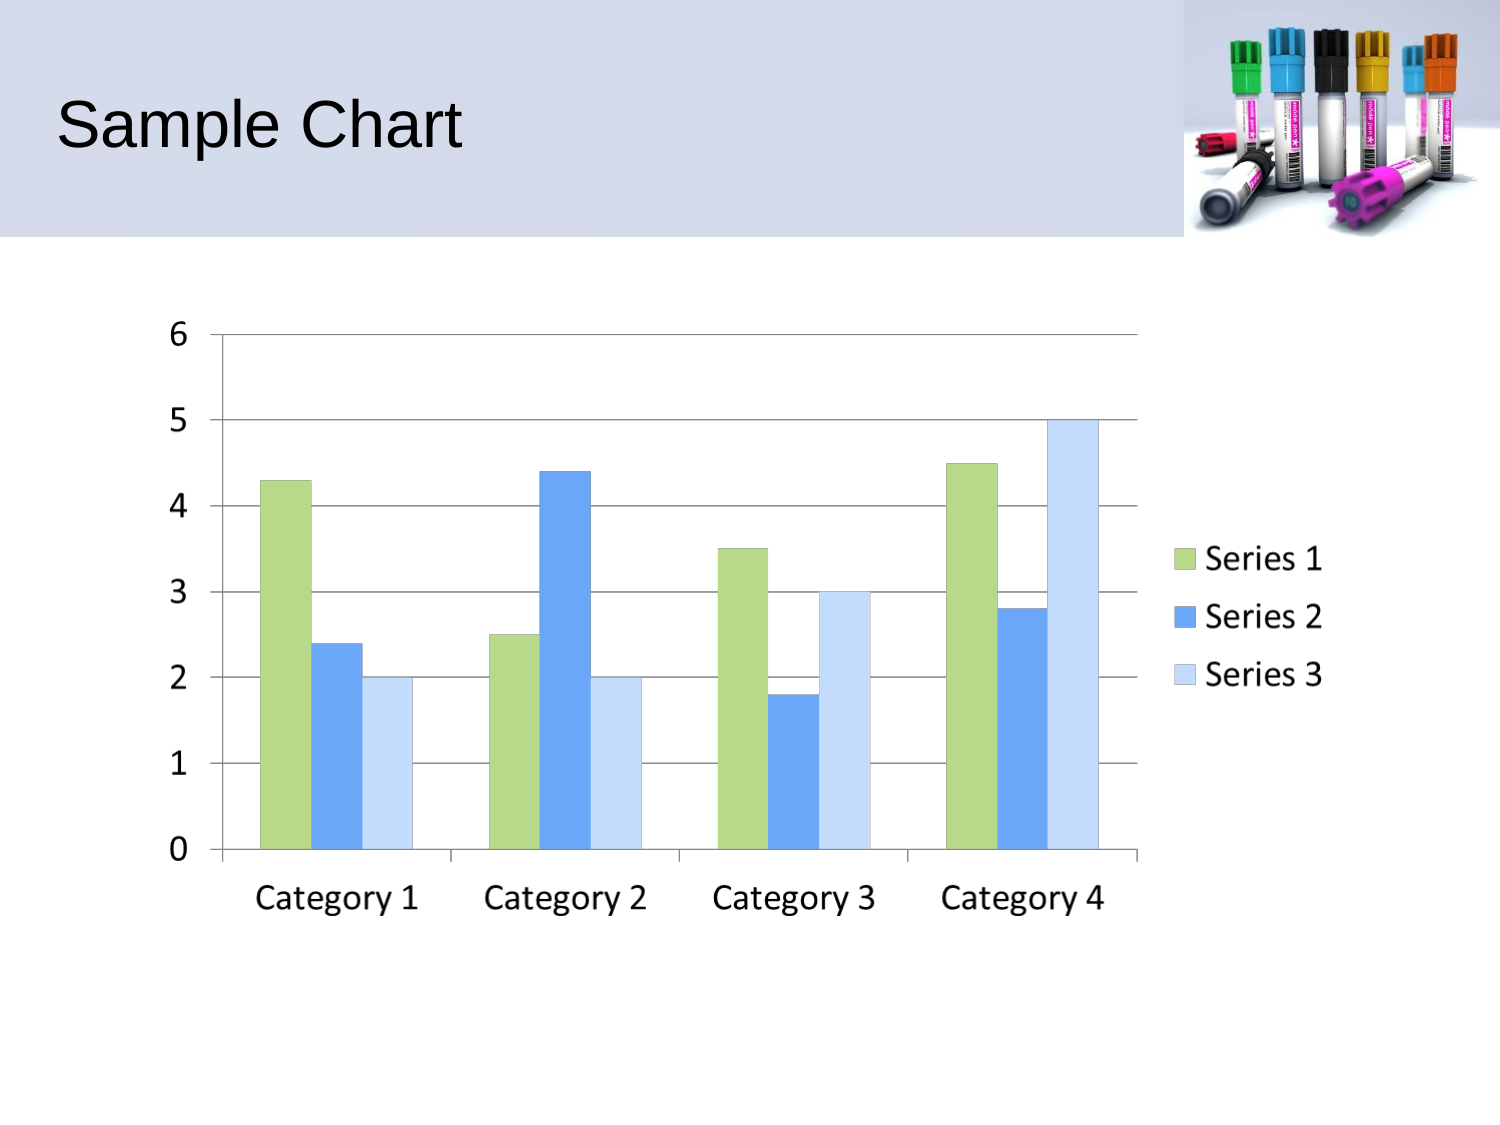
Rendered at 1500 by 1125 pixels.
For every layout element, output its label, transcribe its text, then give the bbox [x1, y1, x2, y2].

picture [1183, 0, 1500, 237]
title Sample Chart [41, 45, 1164, 197]
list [147, 293, 1353, 942]
